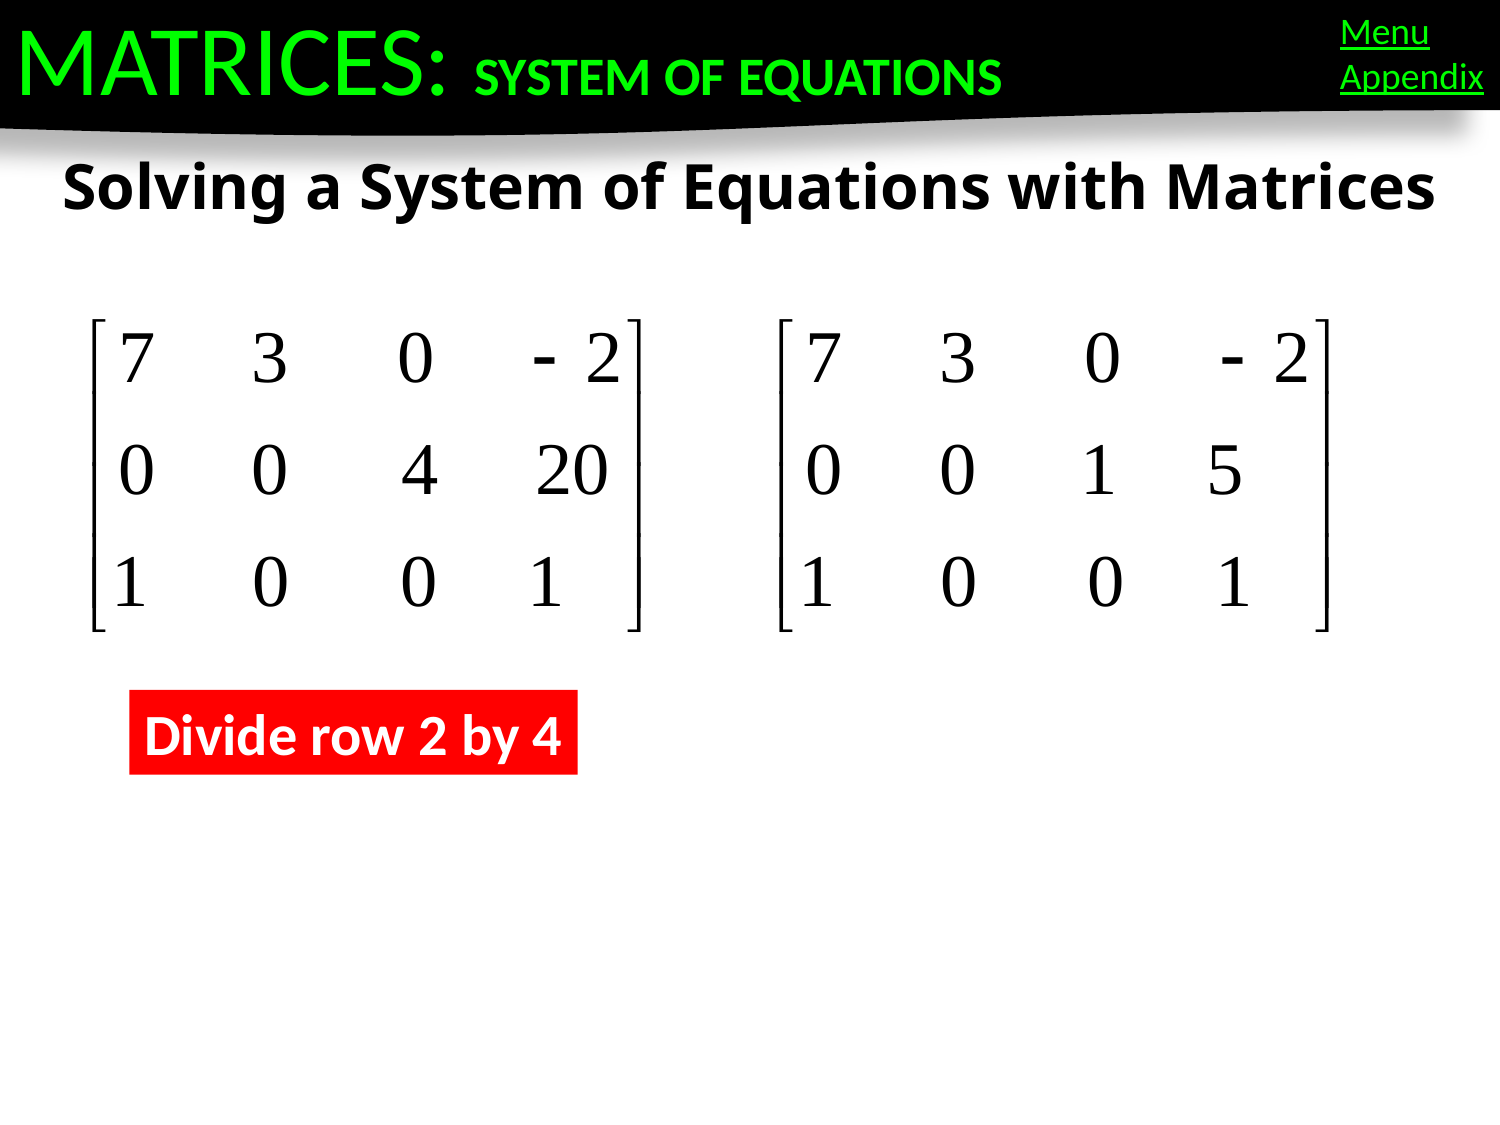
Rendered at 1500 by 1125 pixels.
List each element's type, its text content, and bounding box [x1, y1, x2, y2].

text_box Menu Appendix [1324, 0, 1499, 105]
text_box MATRICES: SYSTEM OF EQUATIONS [0, 0, 1500, 138]
text_box Solving a System of Equations with Matrices [0, 139, 1500, 230]
text_box Divide row 2 by 4 [129, 689, 578, 775]
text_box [762, 302, 1359, 650]
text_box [74, 302, 672, 650]
